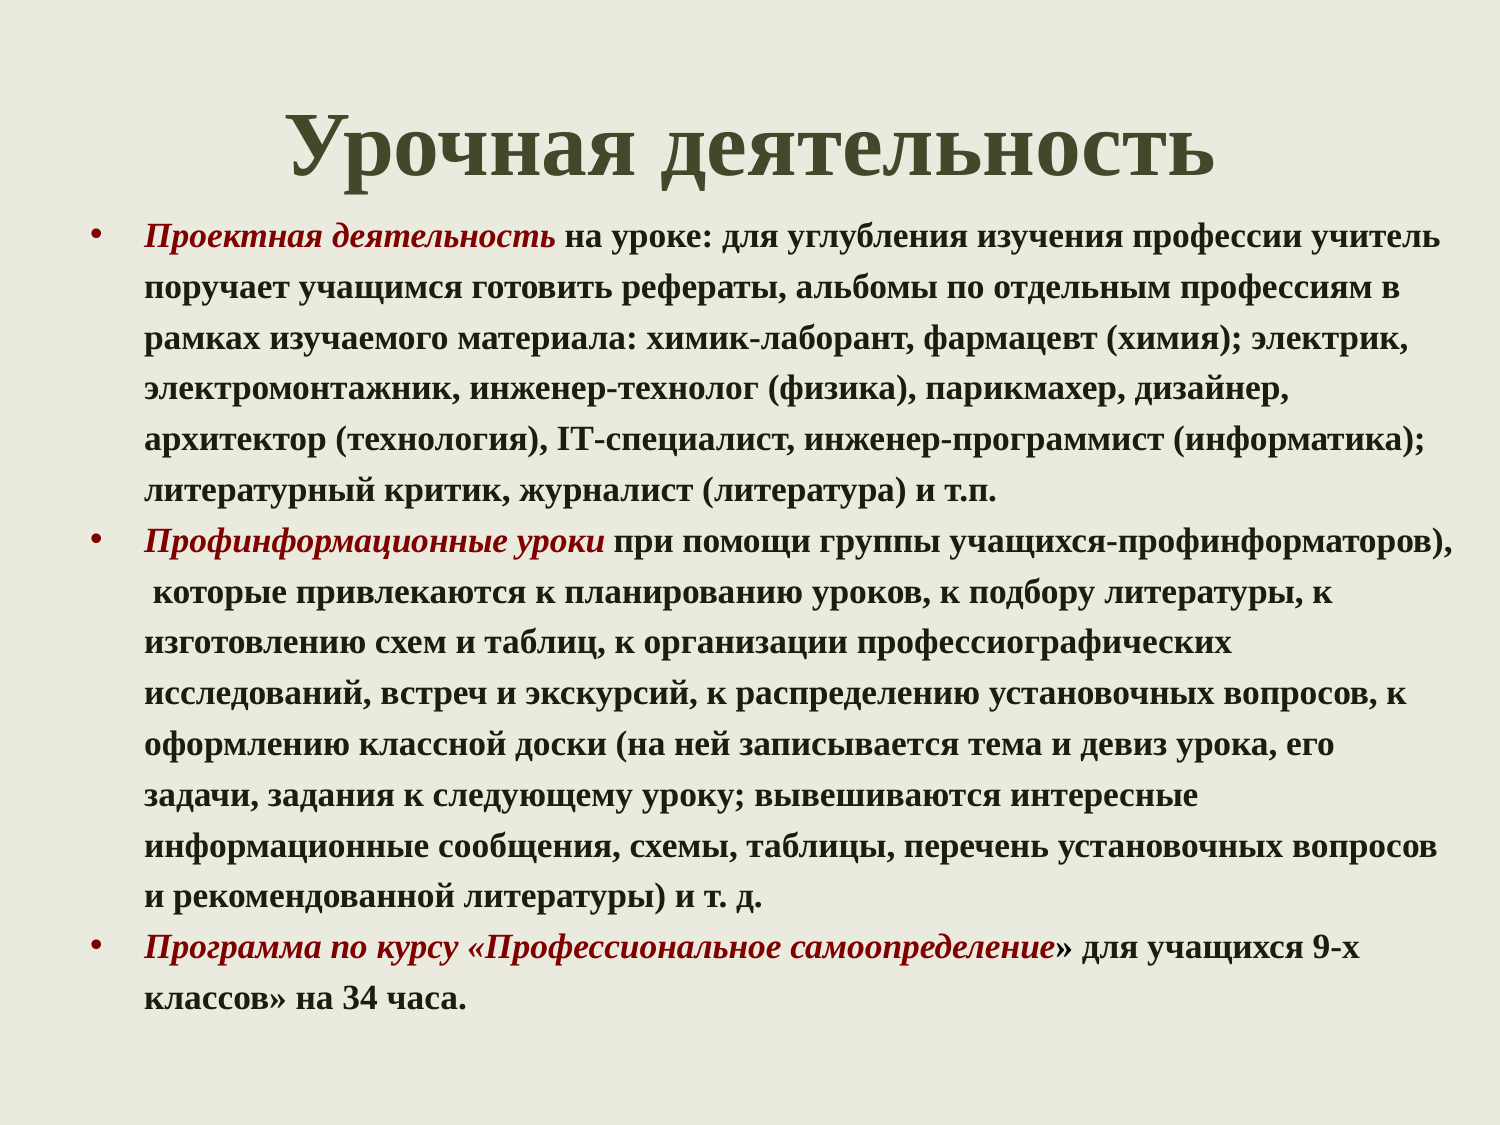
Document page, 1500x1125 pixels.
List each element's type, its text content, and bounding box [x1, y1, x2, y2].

list Проектная деятельность на уроке: для углубления изучения профессии учитель поручает учащимся готовить рефераты, альбомы по отдельным профессиям в рамках изучаемого материала: химик-лаборант, фармацевт (химия); электрик, электромонтажник, инженер-технолог (физика), парикмахер, дизайнер, архитектор (технология), IT-специалист, инженер-программист (информатика); литературный критик, журналист (литература) и т.п. Профинформационные уроки при помощи группы учащихся-профинформаторов), которые привлекаются к планированию уроков, к подбору литературы, к изготовлению схем и таблиц, к организации профессиографических исследований, встреч и экскурсий, к распределению установочных вопросов, к оформлению классной доски (на ней записывается тема и девиз урока, его задачи, задания к следующему уроку; вывешиваются интересные информационные сообщения, схемы, таблицы, перечень установочных вопросов и рекомендованной литературы) и т. д. Программа по курсу «Профессиональное самоопределение» для учащихся 9-х классов» на 34 часа. [75, 196, 1471, 1083]
title Урочная деятельность [75, 45, 1425, 196]
